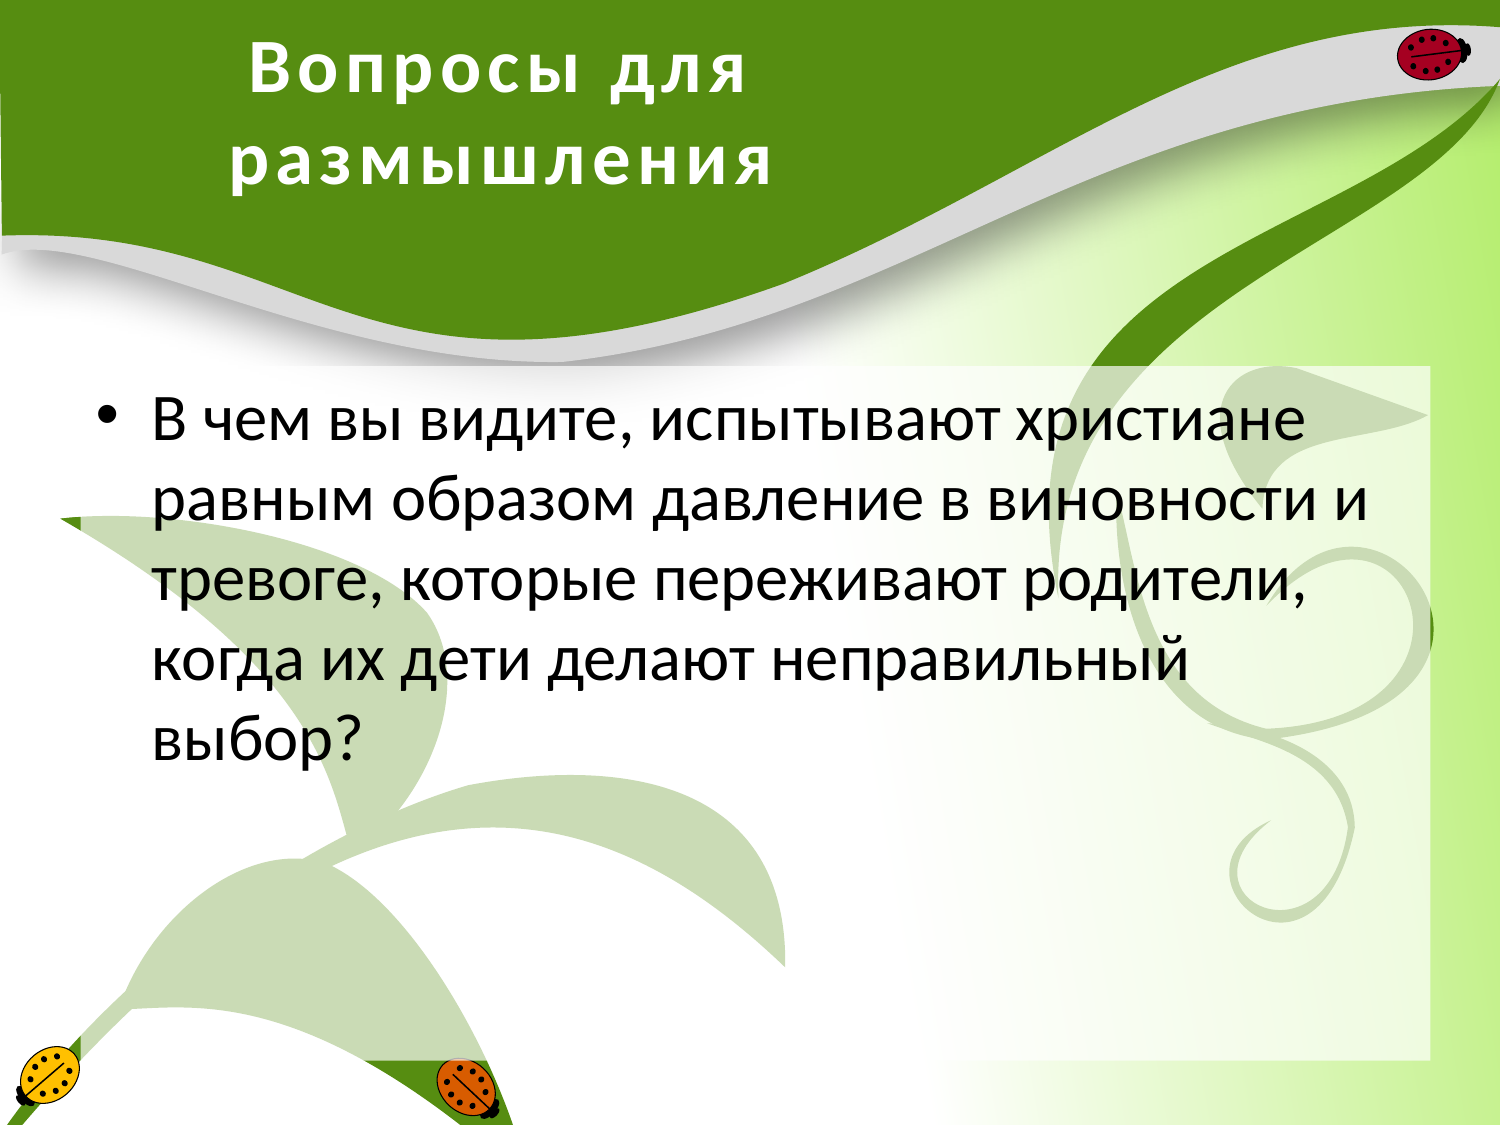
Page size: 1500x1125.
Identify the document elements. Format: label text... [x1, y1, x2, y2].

list В чем вы видите, испытывают христиане равным образом давление в виновности и тревоге, которые переживают родители, когда их дети делают неправильный выбор? [80, 366, 1431, 1061]
title Вопросы для размышления [3, 7, 998, 209]
